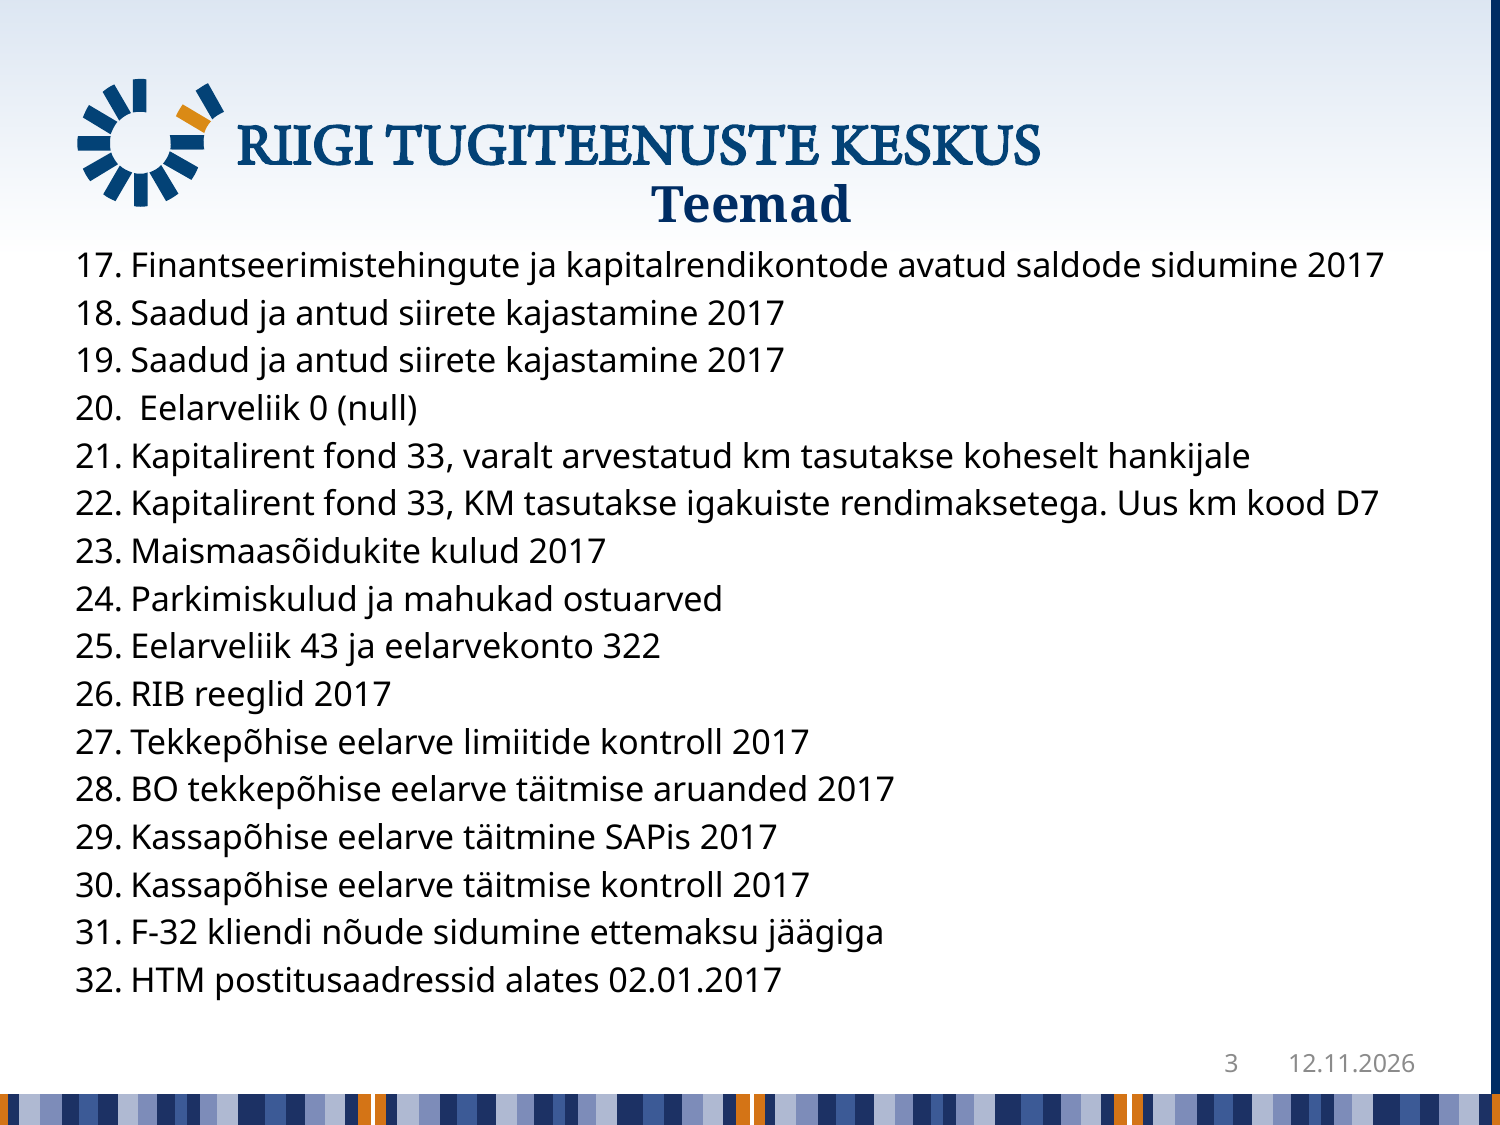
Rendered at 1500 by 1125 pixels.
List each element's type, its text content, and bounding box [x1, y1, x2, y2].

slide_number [1269, 1035, 1431, 1095]
title Teemad [76, 172, 1427, 256]
slide_number 3 [1139, 1035, 1254, 1095]
list Finantseerimistehingute ja kapitalrendikontode avatud saldode sidumine 2017 Saadud ja antud siirete kajastamine 2017 Saadud ja antud siirete kajastamine 2017 Eelarveliik 0 (null) Kapitalirent fond 33, varalt arvestatud km tasutakse koheselt hankijale Kapitalirent fond 33, KM tasutakse igakuiste rendimaksetega. Uus km kood D7 Maismaasõidukite kulud 2017 Parkimiskulud ja mahukad ostuarved Eelarveliik 43 ja eelarvekonto 322 RIB reeglid 2017 Tekkepõhise eelarve limiitide kontroll 2017 BO tekkepõhise eelarve täitmise aruanded 2017 Kassapõhise eelarve täitmine SAPis 2017 Kassapõhise eelarve täitmise kontroll 2017 F-32 kliendi nõude sidumine ettemaksu jäägiga HTM postitusaadressid alates 02.01.2017 [75, 243, 1425, 1012]
